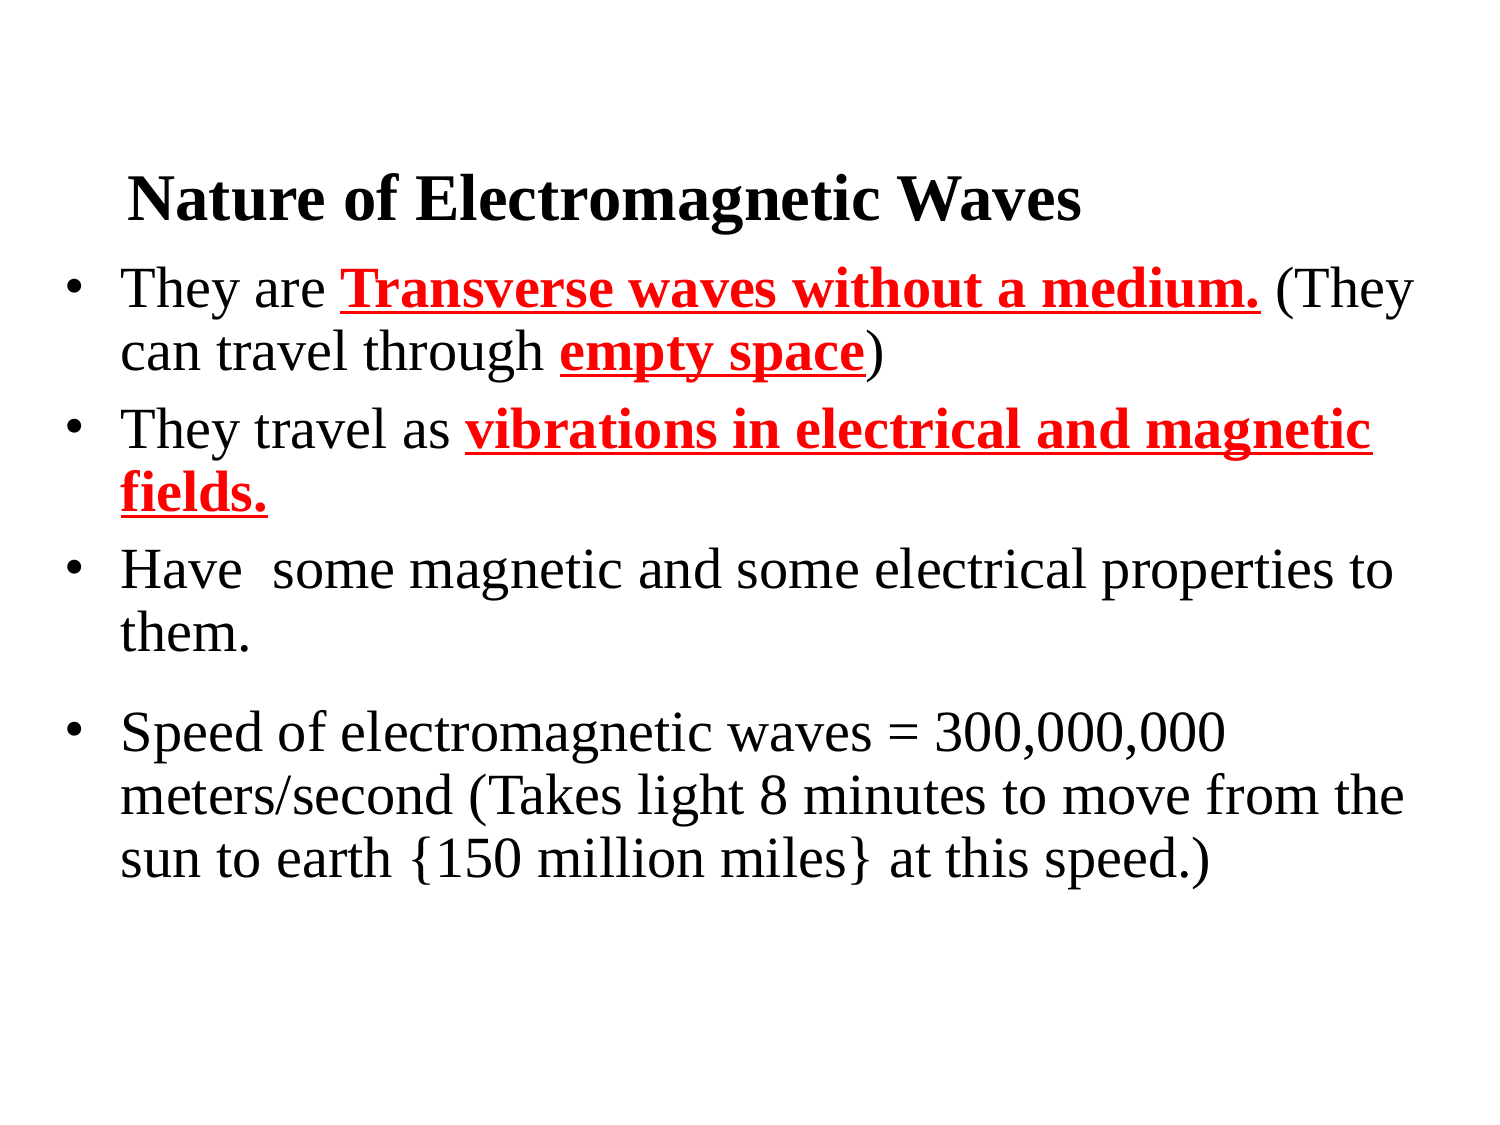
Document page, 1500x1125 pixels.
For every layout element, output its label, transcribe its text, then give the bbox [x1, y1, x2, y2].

title Nature of Electromagnetic Waves [112, 99, 1388, 249]
list They are Transverse waves without a medium. (They can travel through empty space) They travel as vibrations in electrical and magnetic fields. Have some magnetic and some electrical properties to them. Speed of electromagnetic waves = 300,000,000 meters/second (Takes light 8 minutes to move from the sun to earth {150 million miles} at this speed.) [49, 249, 1463, 1053]
